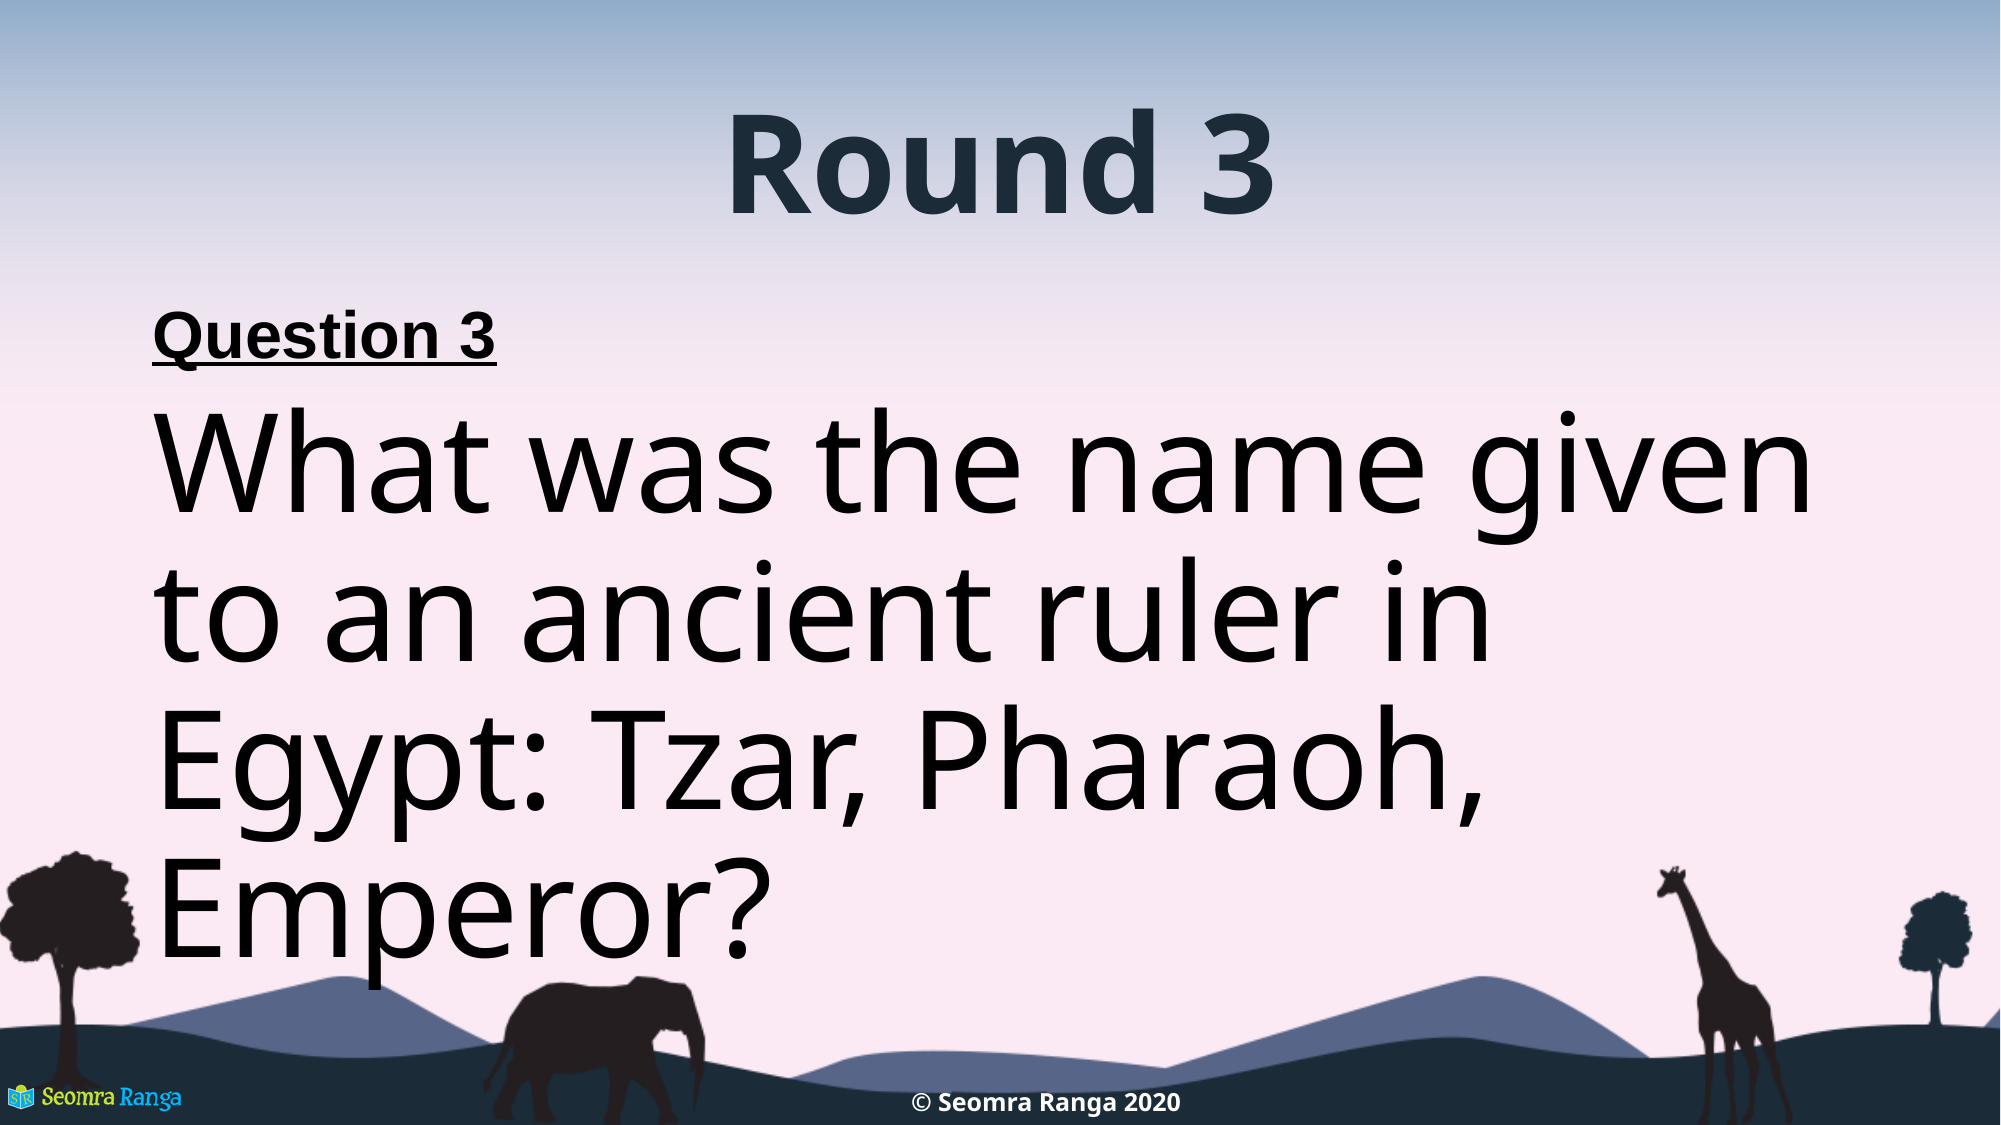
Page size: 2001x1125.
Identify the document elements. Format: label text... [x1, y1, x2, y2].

text_box © Seomra Ranga 2020 www.seomraranga.com [762, 1079, 1330, 1125]
picture [0, 0, 2001, 1125]
list Question 3 What was the name given to an ancient ruler in Egypt: Tzar, Pharaoh, Emperor? [137, 293, 1863, 1014]
title Round 3 [137, 59, 1863, 278]
